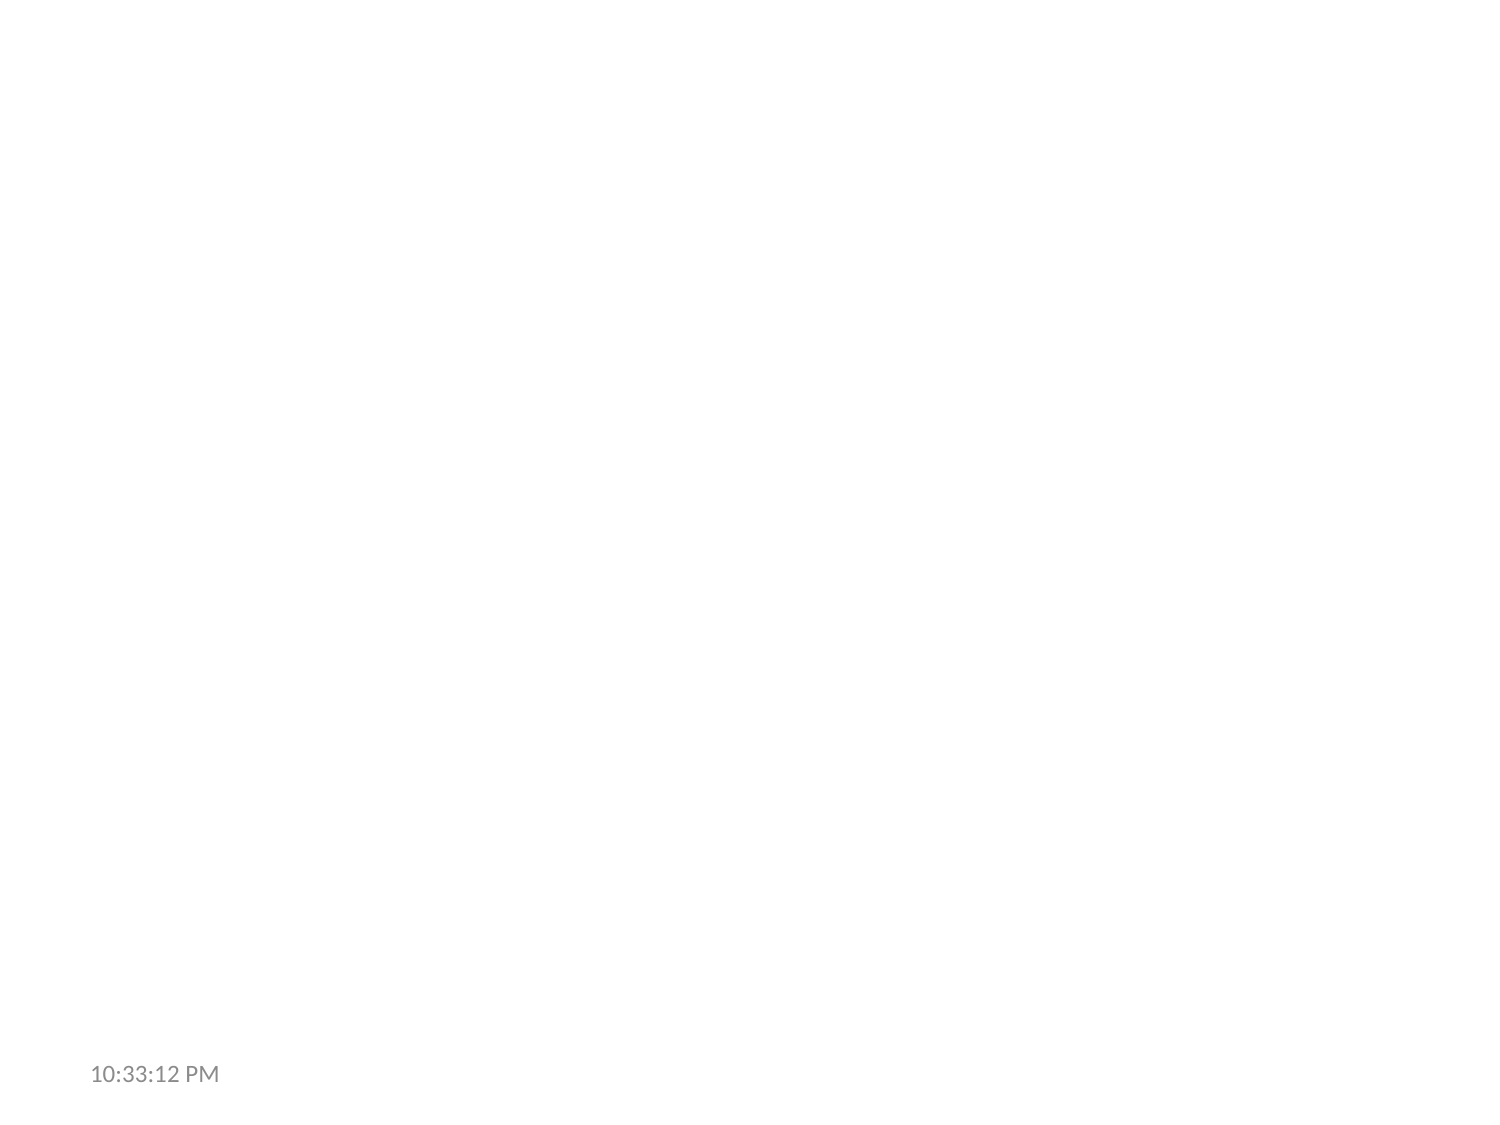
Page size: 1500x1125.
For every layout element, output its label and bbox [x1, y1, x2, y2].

slide_number [75, 1042, 425, 1103]
